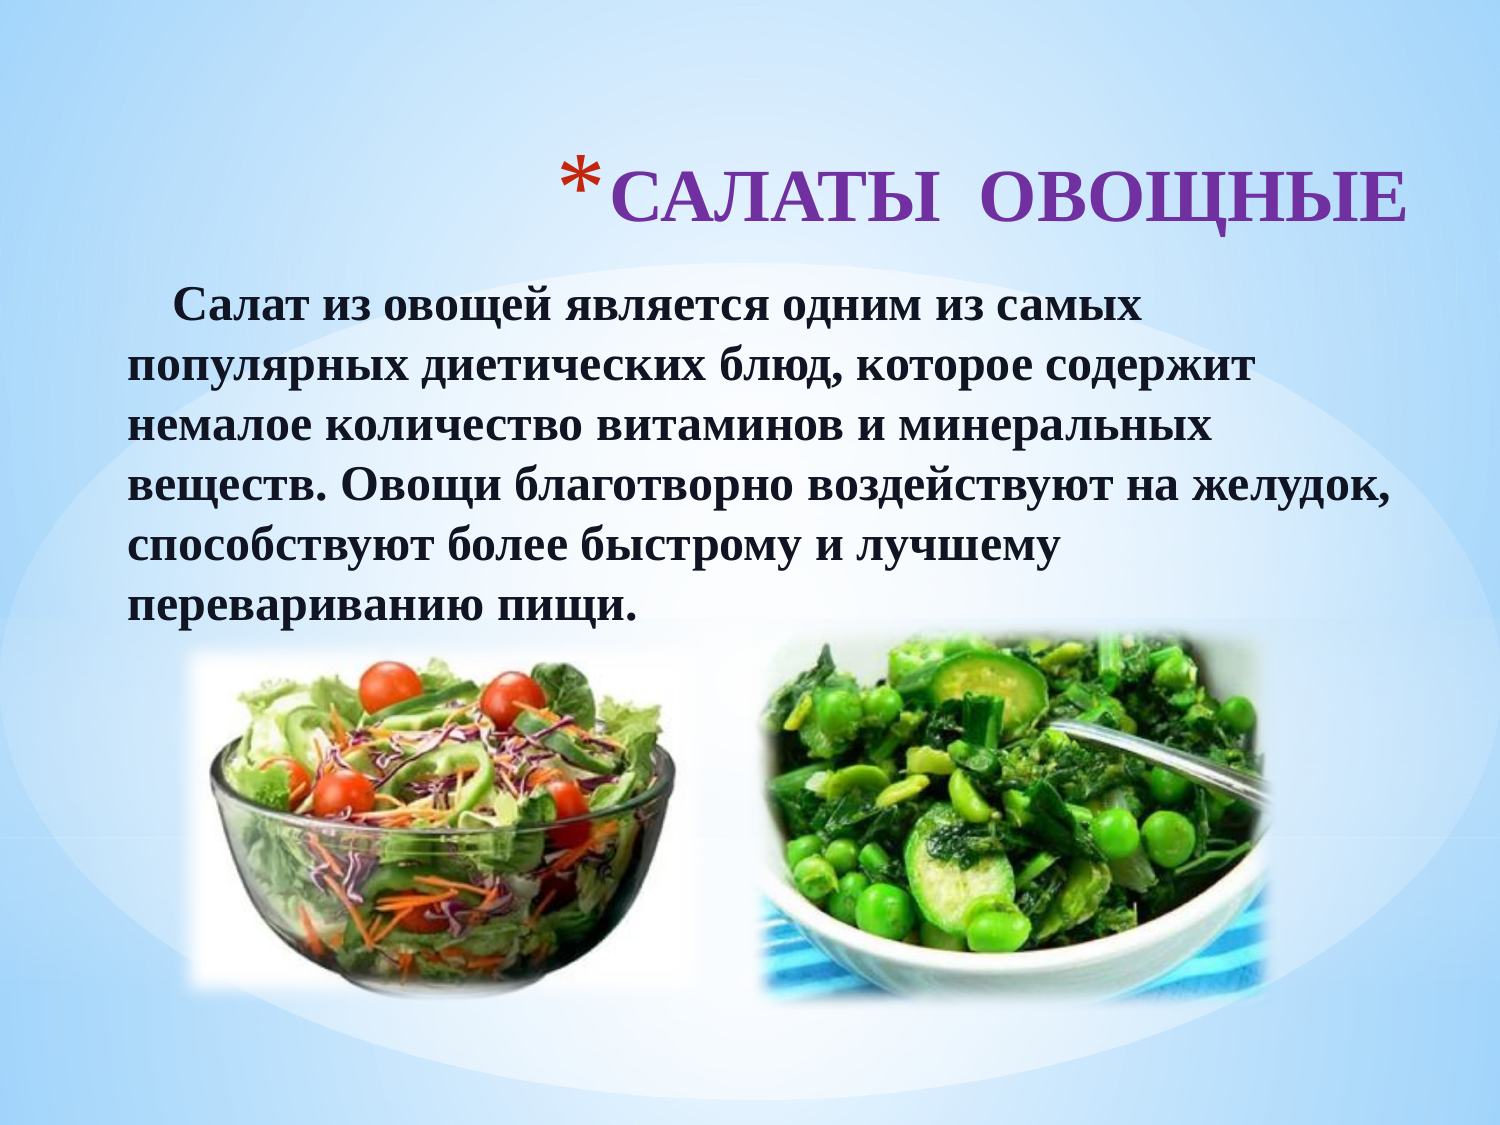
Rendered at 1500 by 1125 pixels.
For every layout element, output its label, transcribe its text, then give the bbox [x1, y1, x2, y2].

title САЛАТЫ ОВОЩНЫЕ [75, 138, 1425, 262]
picture [749, 621, 1278, 1012]
list Салат из овощей является одним из самых популярных диетических блюд, которое содержит немалое количество витаминов и минеральных веществ. Овощи благотворно воздействуют на желудок, способствуют более быстрому и лучшему перевариванию пищи. [75, 262, 1425, 1005]
picture [170, 633, 715, 1007]
